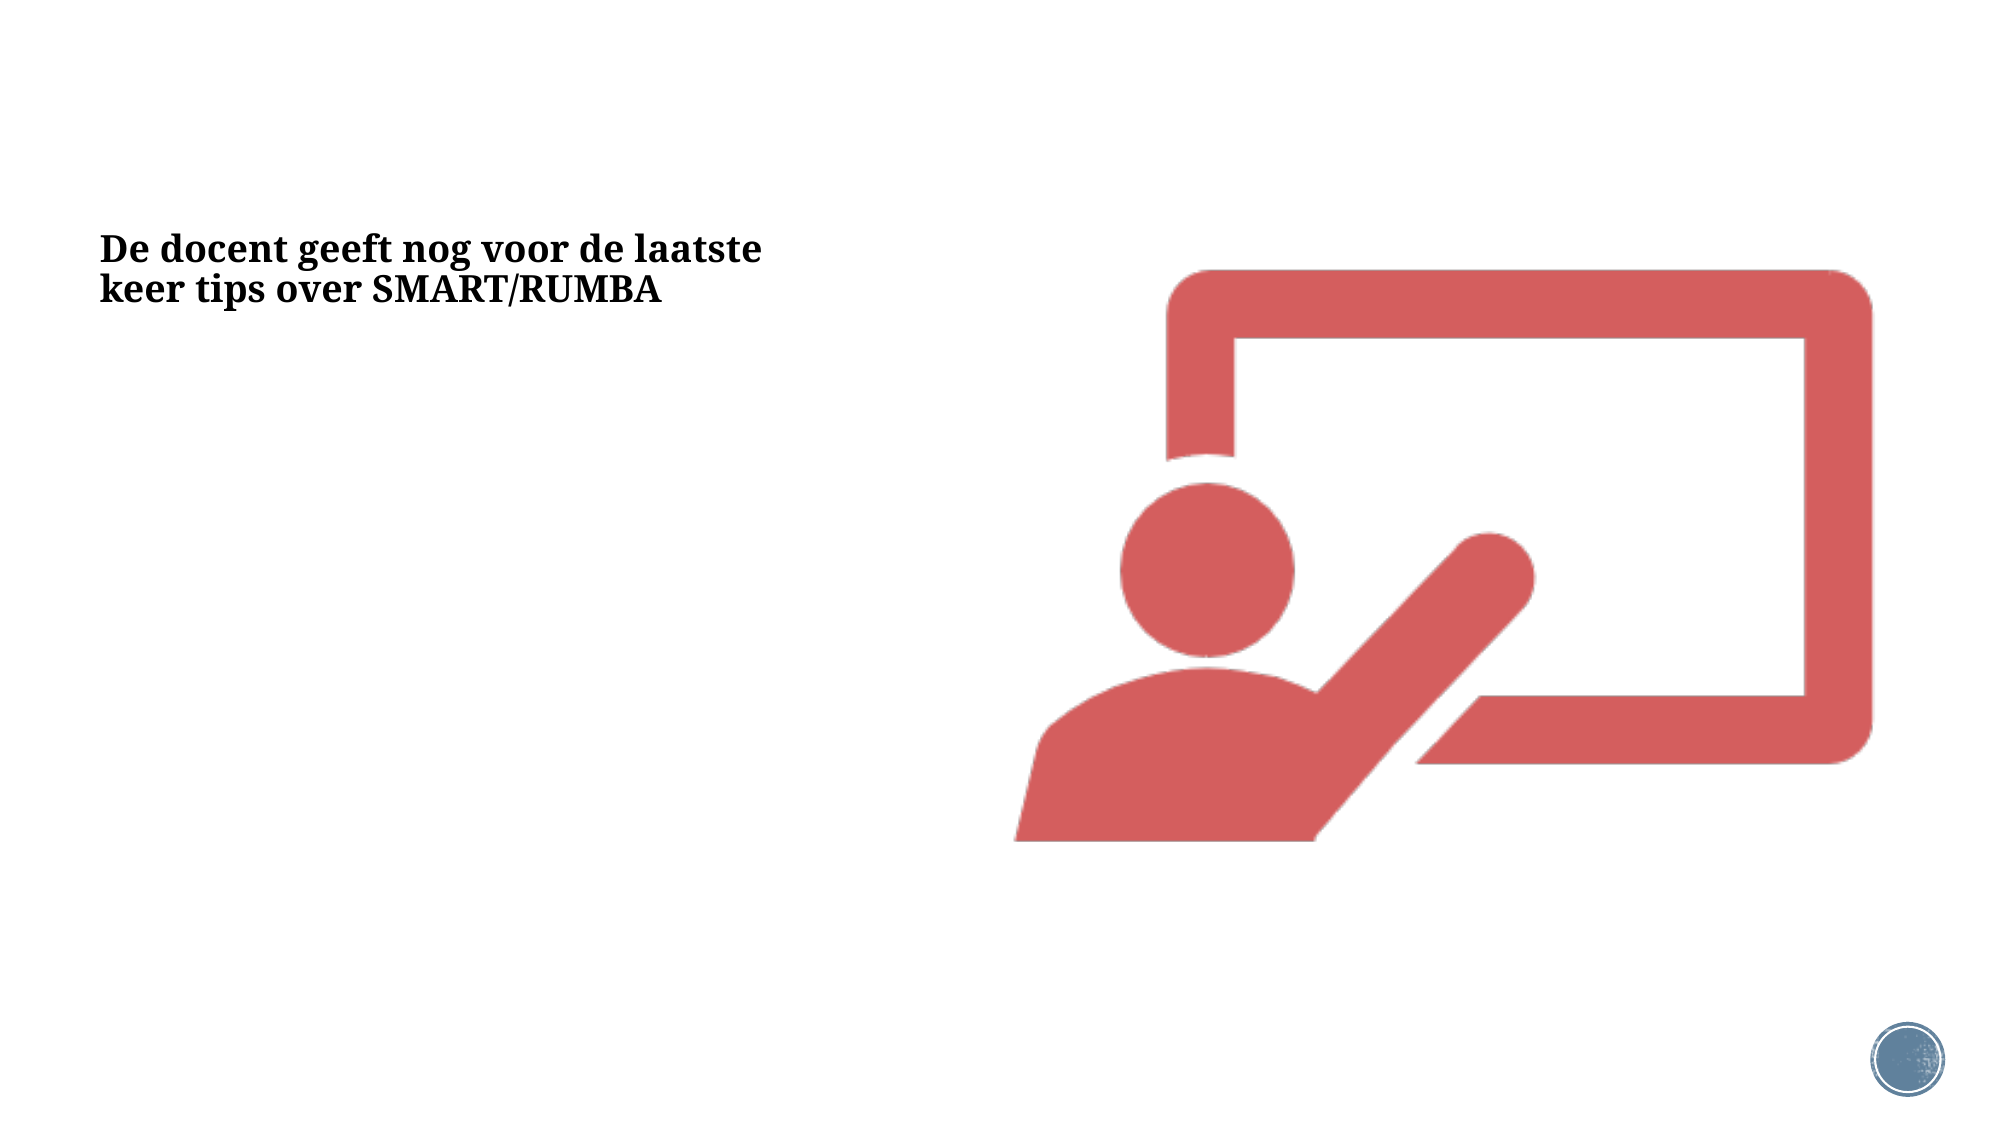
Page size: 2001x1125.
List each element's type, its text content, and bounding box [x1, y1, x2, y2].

picture [981, 92, 1909, 1021]
title De docent geeft nog voor de laatste keer tips over SMART/RUMBA [84, 160, 868, 464]
